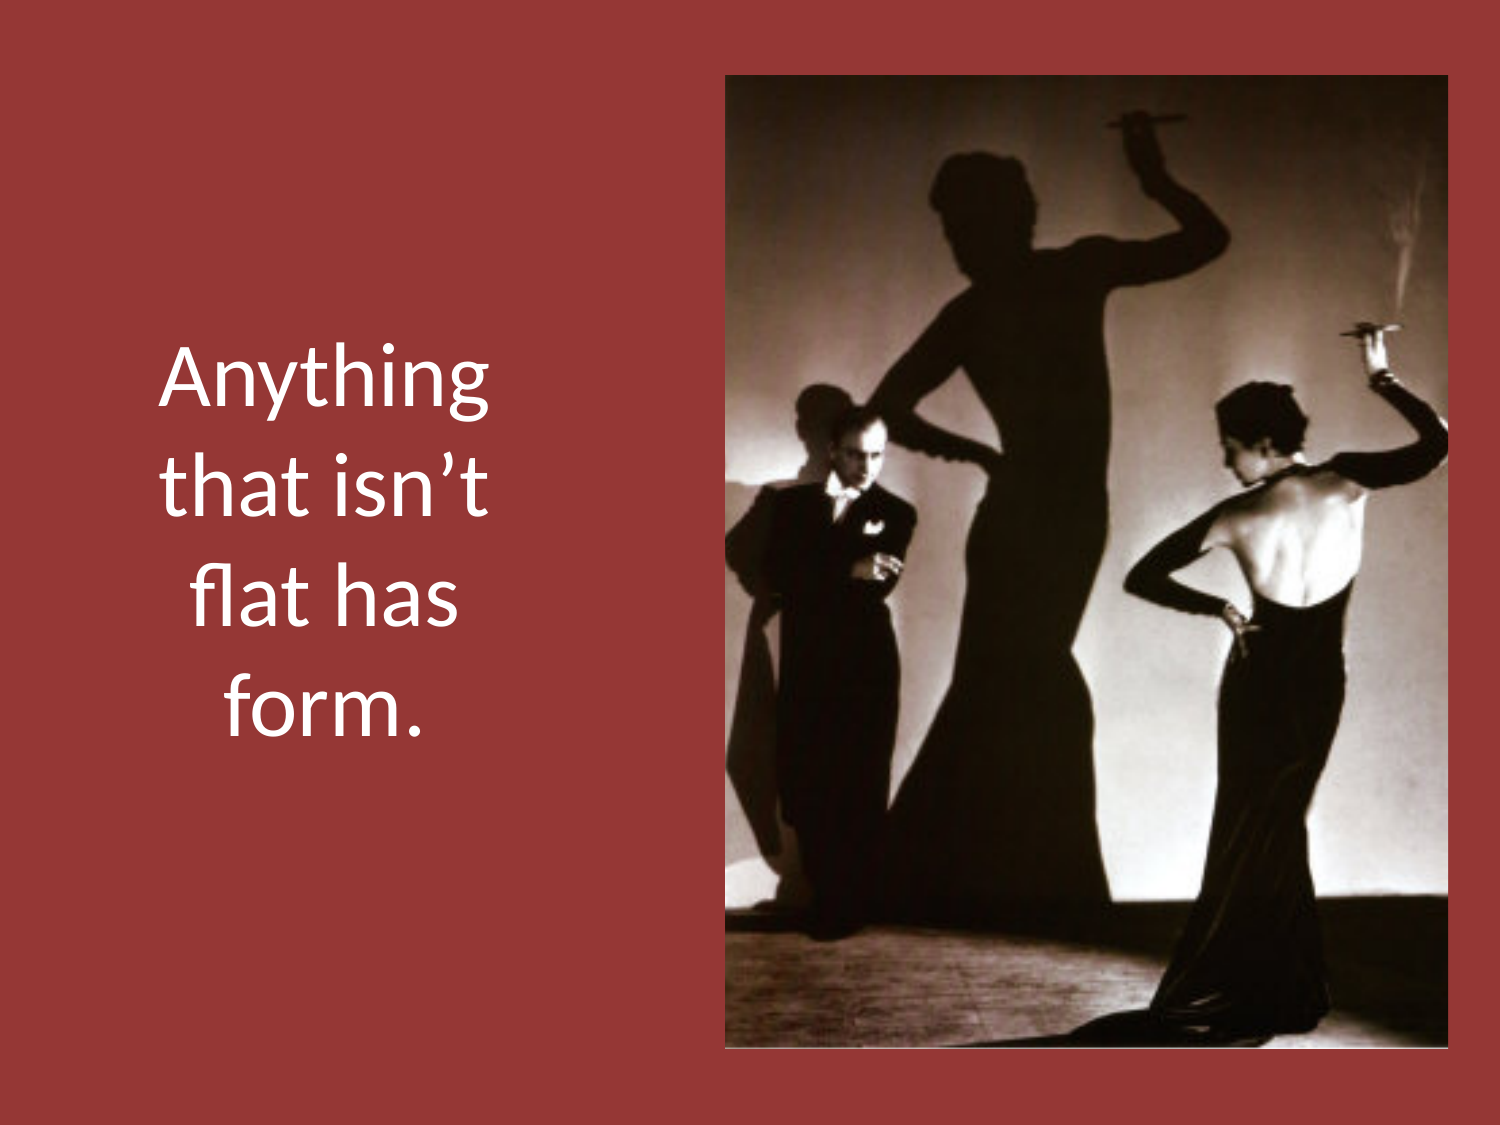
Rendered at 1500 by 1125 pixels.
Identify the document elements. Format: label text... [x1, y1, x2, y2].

picture [724, 74, 1449, 1049]
title Anything that isn’t flat has form. [75, 45, 575, 1025]
